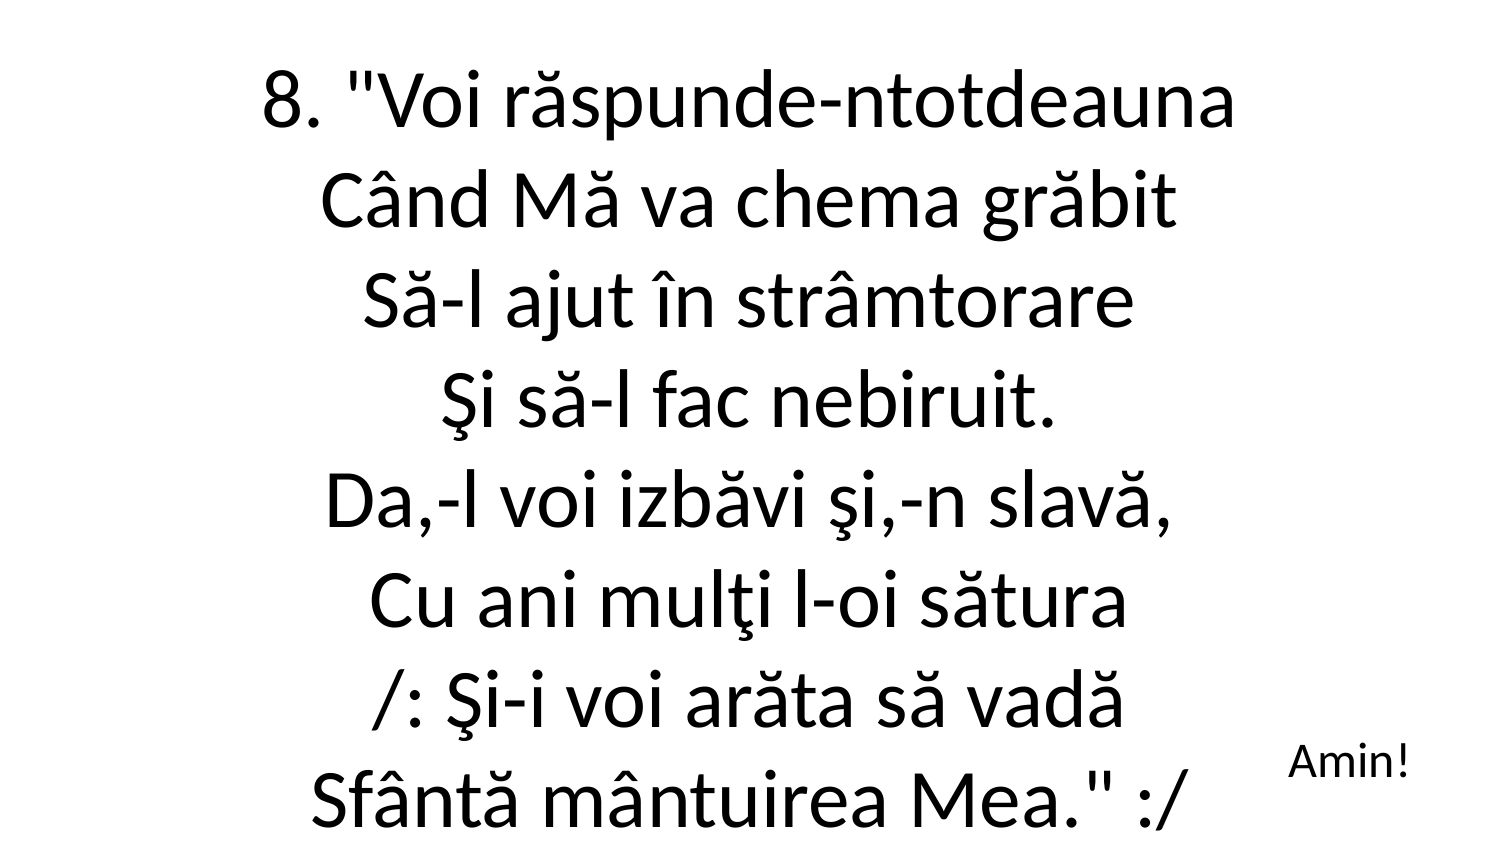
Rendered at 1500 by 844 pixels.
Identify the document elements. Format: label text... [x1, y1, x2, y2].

text_box 8. "Voi răspunde-ntotdeauna Când Mă va chema grăbit Să-l ajut în strâmtorare Şi să-l fac nebiruit. Da,-l voi izbăvi şi,-n slavă, Cu ani mulţi l-oi sătura /: Şi-i voi arăta să vadă Sfântă mântuirea Mea." :/ [246, 0, 1253, 844]
text_box Amin! [1273, 674, 1427, 795]
